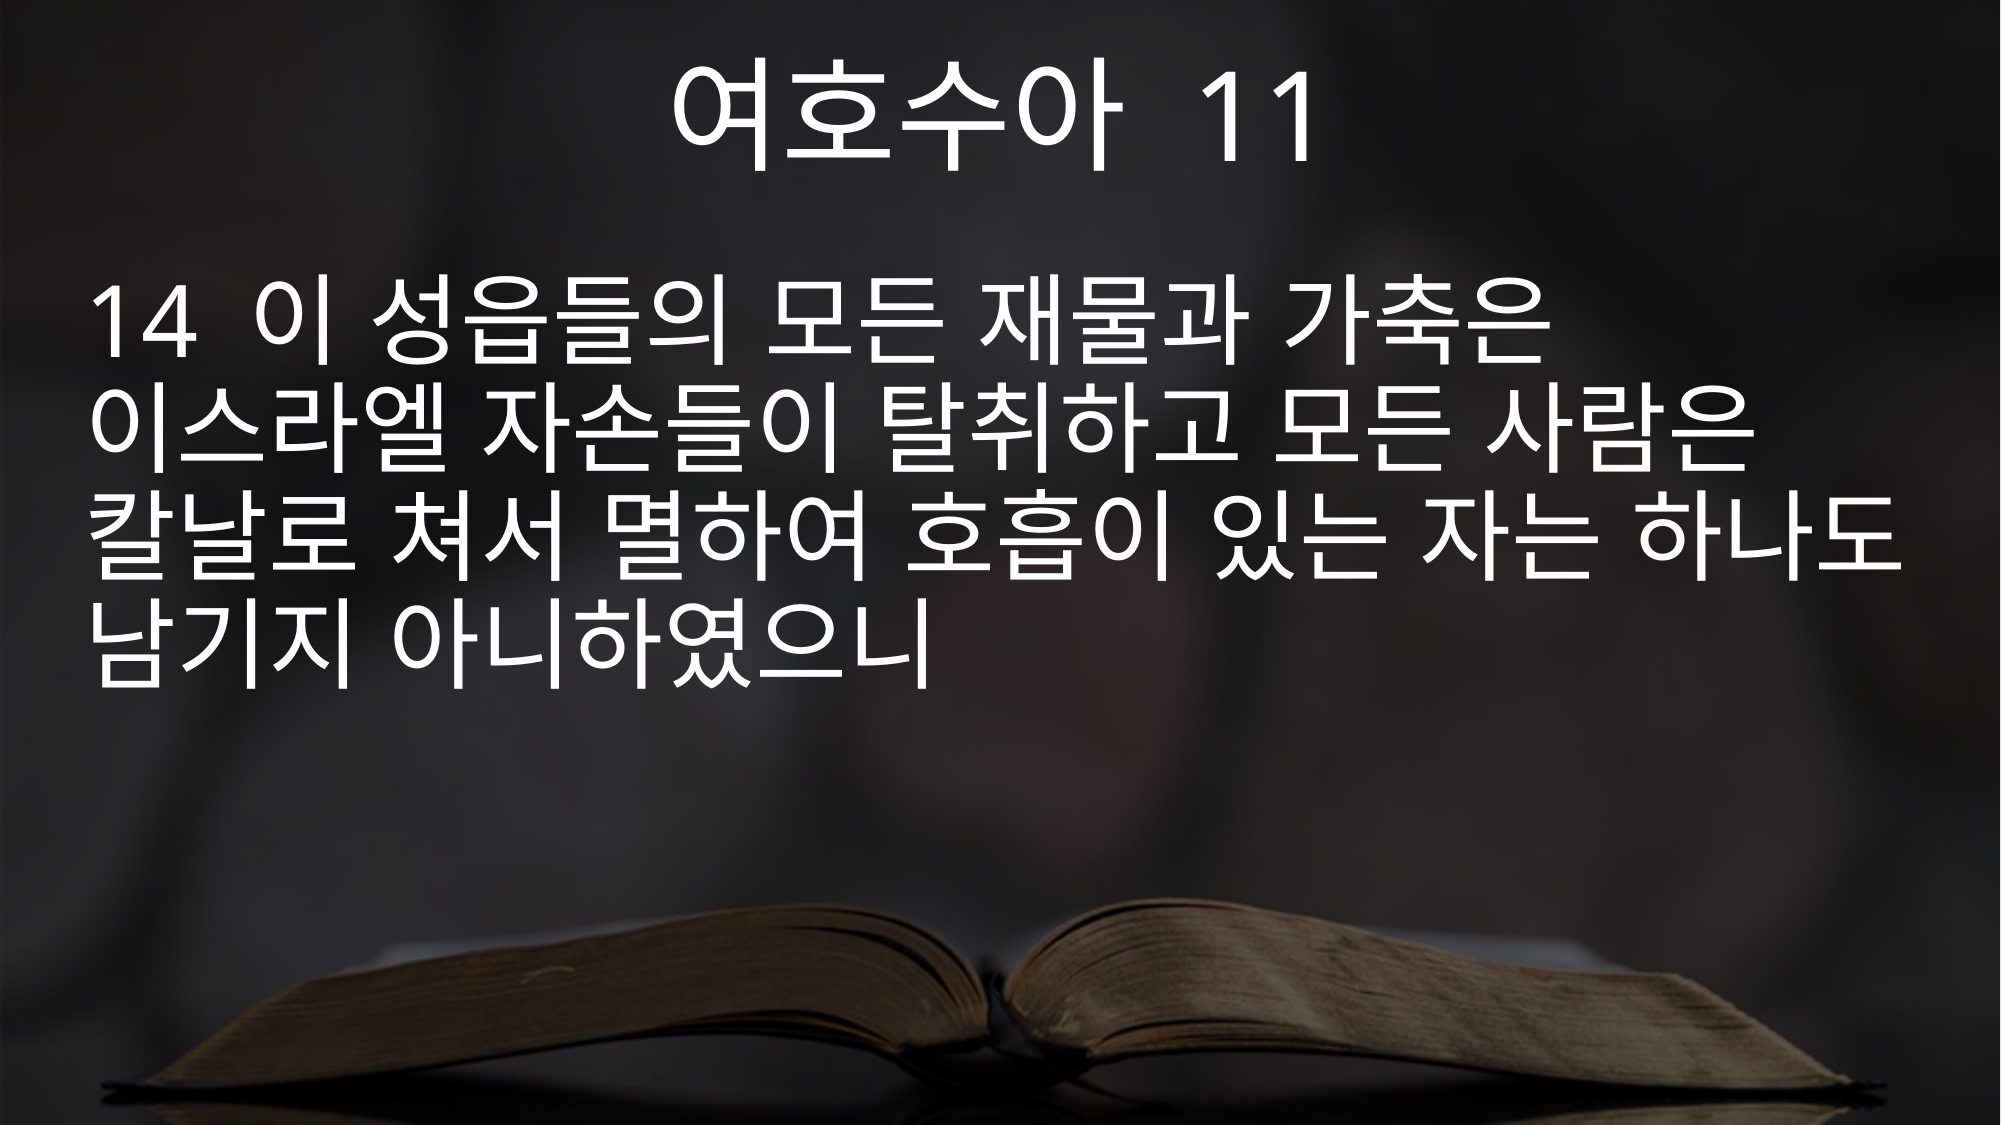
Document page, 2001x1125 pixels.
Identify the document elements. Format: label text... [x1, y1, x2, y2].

list 14 이 성읍들의 모든 재물과 가축은 이스라엘 자손들이 탈취하고 모든 사람은 칼날로 쳐서 멸하여 호흡이 있는 자는 하나도 남기지 아니하였으니 [69, 263, 1953, 423]
footer 여호수아 11 [0, 32, 2000, 192]
picture [0, 0, 2001, 1125]
